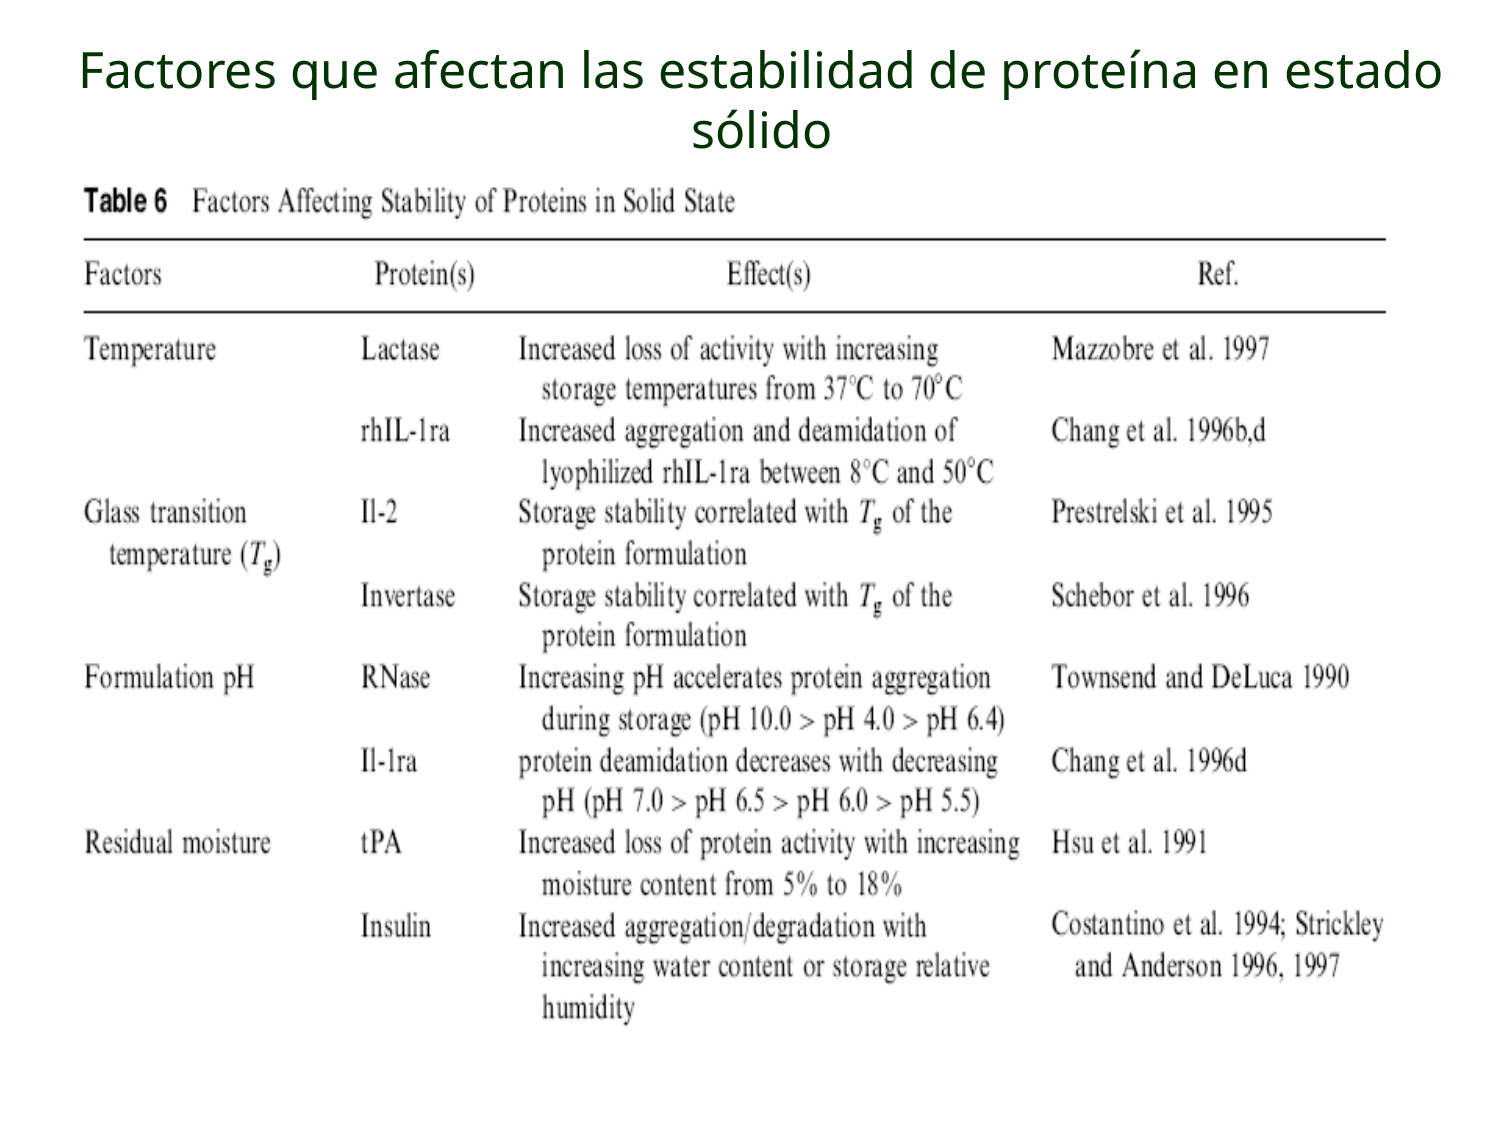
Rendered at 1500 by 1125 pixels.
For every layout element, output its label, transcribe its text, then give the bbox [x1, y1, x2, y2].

text_box Factores que afectan las estabilidad de proteína en estado sólido [53, 30, 1471, 166]
picture [70, 175, 1430, 1044]
